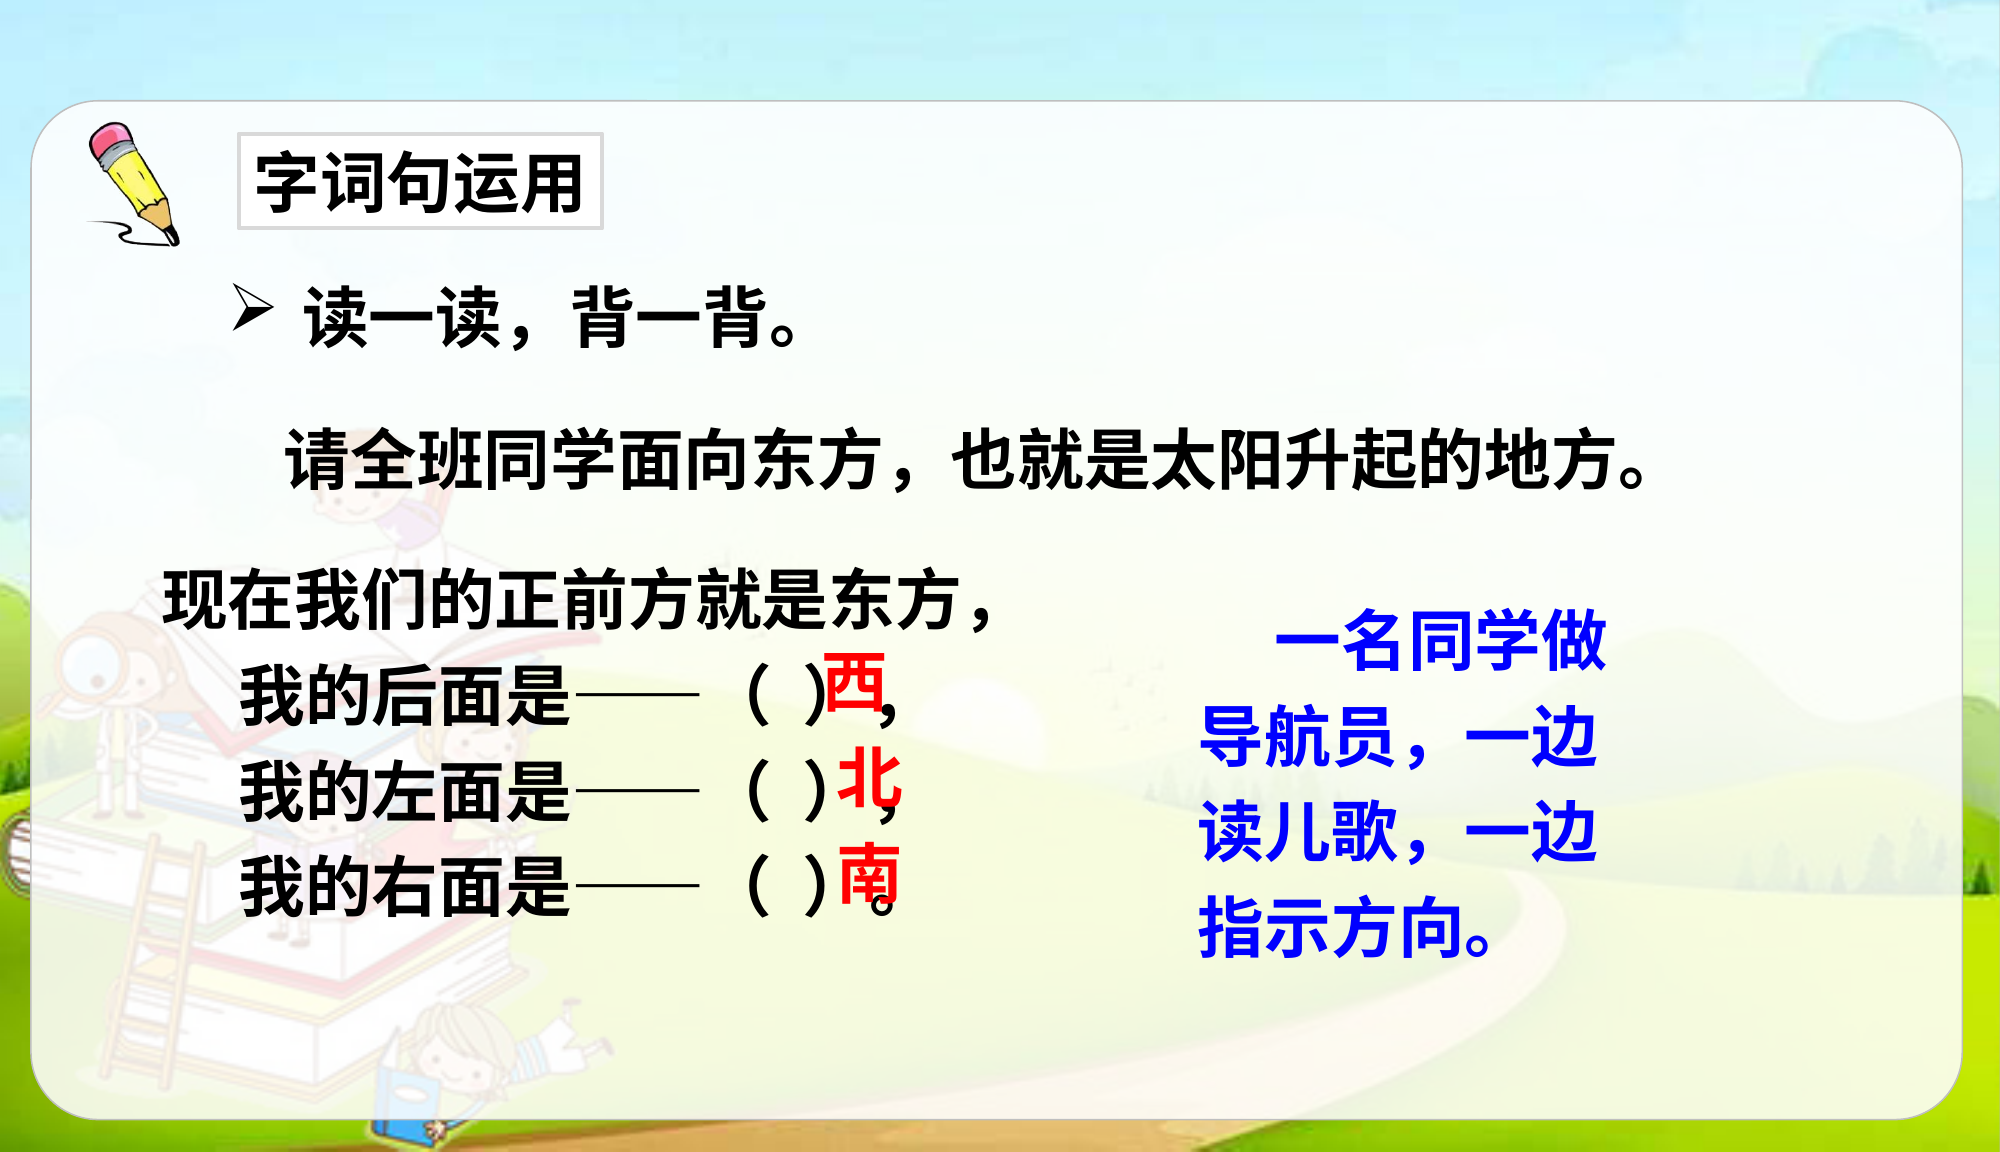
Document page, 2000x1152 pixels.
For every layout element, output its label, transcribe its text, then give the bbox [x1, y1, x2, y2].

picture [0, 0, 2000, 1152]
text_box 请全班同学面向东方，也就是太阳升起的地方。 [264, 394, 1679, 506]
text_box 现在我们的正前方就是东方， 我的后面是——（ ）， 我的左面是——（ ）， 我的右面是——（ ）。 [142, 534, 1051, 933]
text_box 南 [821, 824, 927, 920]
text_box 读一读，背一背。 [212, 268, 852, 364]
text_box 北 [821, 728, 927, 824]
text_box 一名同学做导航员，一边读儿歌，一边指示方向。 [1183, 575, 1644, 974]
text_box 西 [806, 632, 912, 728]
text_box 字词句运用 [237, 132, 604, 230]
